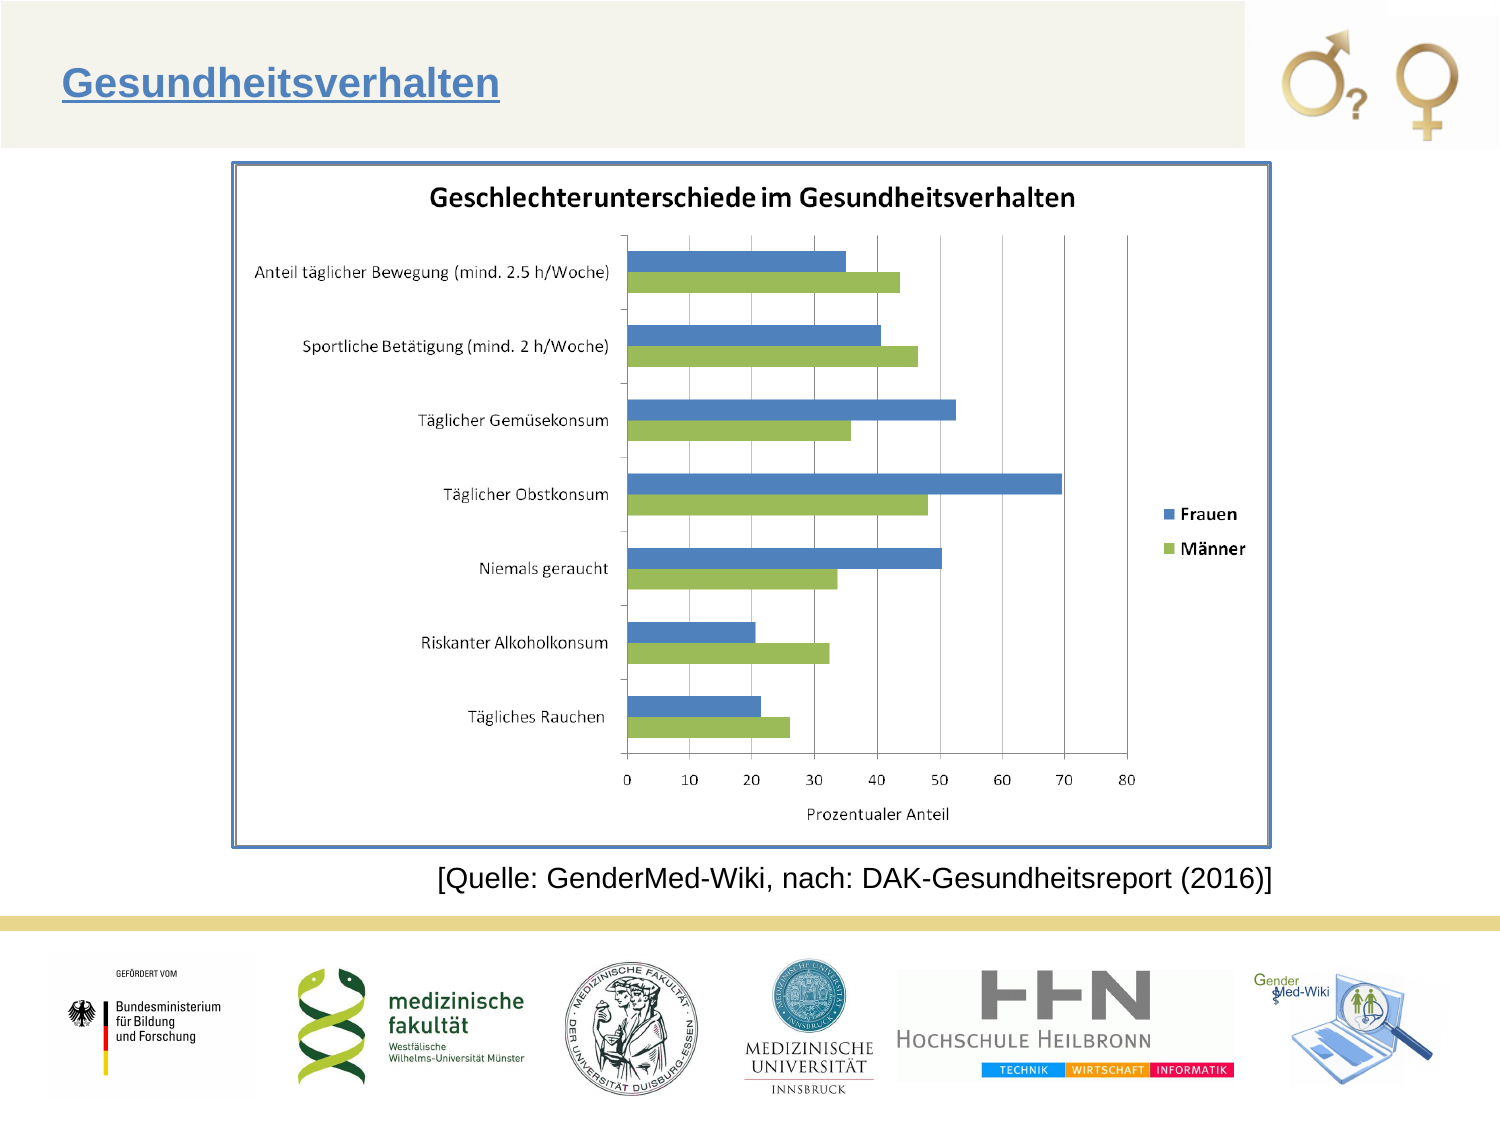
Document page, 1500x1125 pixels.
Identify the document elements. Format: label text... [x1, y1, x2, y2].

text_box Gesundheitsverhalten [46, 23, 1102, 189]
picture [47, 952, 255, 1100]
picture [234, 163, 1269, 847]
picture [1246, 965, 1453, 1087]
picture [298, 952, 1234, 1100]
text_box [Quelle: GenderMed-Wiki, nach: DAK-Gesundheitsreport (2016)] [292, 851, 1289, 902]
picture [1245, 0, 1500, 149]
